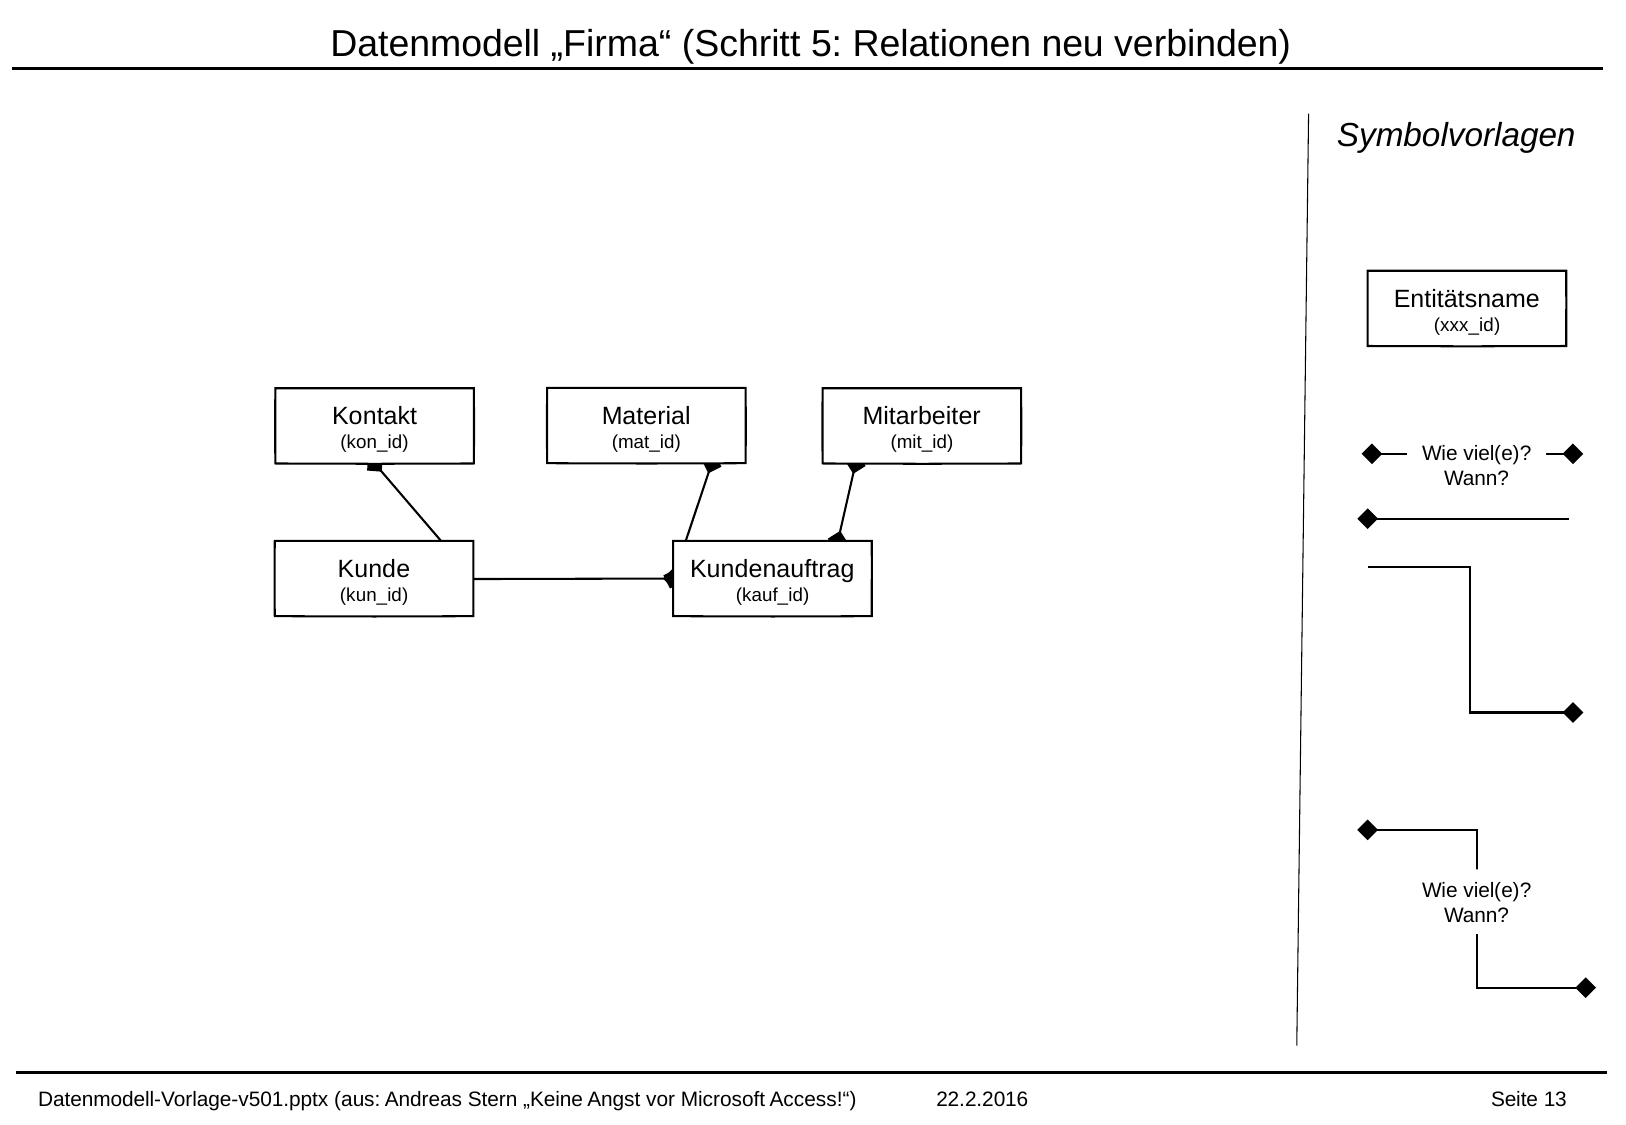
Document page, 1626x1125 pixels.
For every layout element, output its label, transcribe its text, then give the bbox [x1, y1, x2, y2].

text_box Material (mat_id) [545, 386, 747, 465]
text_box Kundenauftrag (kauf_id) [672, 539, 873, 618]
text_box Mitarbeiter (mit_id) [821, 387, 1023, 465]
text_box Symbolvorlagen [1322, 105, 1591, 160]
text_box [837, 463, 856, 541]
text_box Kunde (kun_id) [273, 539, 475, 618]
text_box Entitätsname (xxx_id) [1366, 269, 1568, 348]
text_box Wie viel(e)? Wann? [1407, 454, 1547, 497]
text_box Kontakt (kon_id) [274, 387, 476, 465]
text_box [1296, 113, 1309, 1046]
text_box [706, 463, 712, 541]
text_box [1367, 566, 1573, 713]
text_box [1367, 829, 1586, 988]
text_box Wie viel(e)? Wann? [1407, 432, 1547, 453]
title Datenmodell „Firma“ (Schritt 5: Relationen neu verbinden) [109, 16, 1512, 89]
